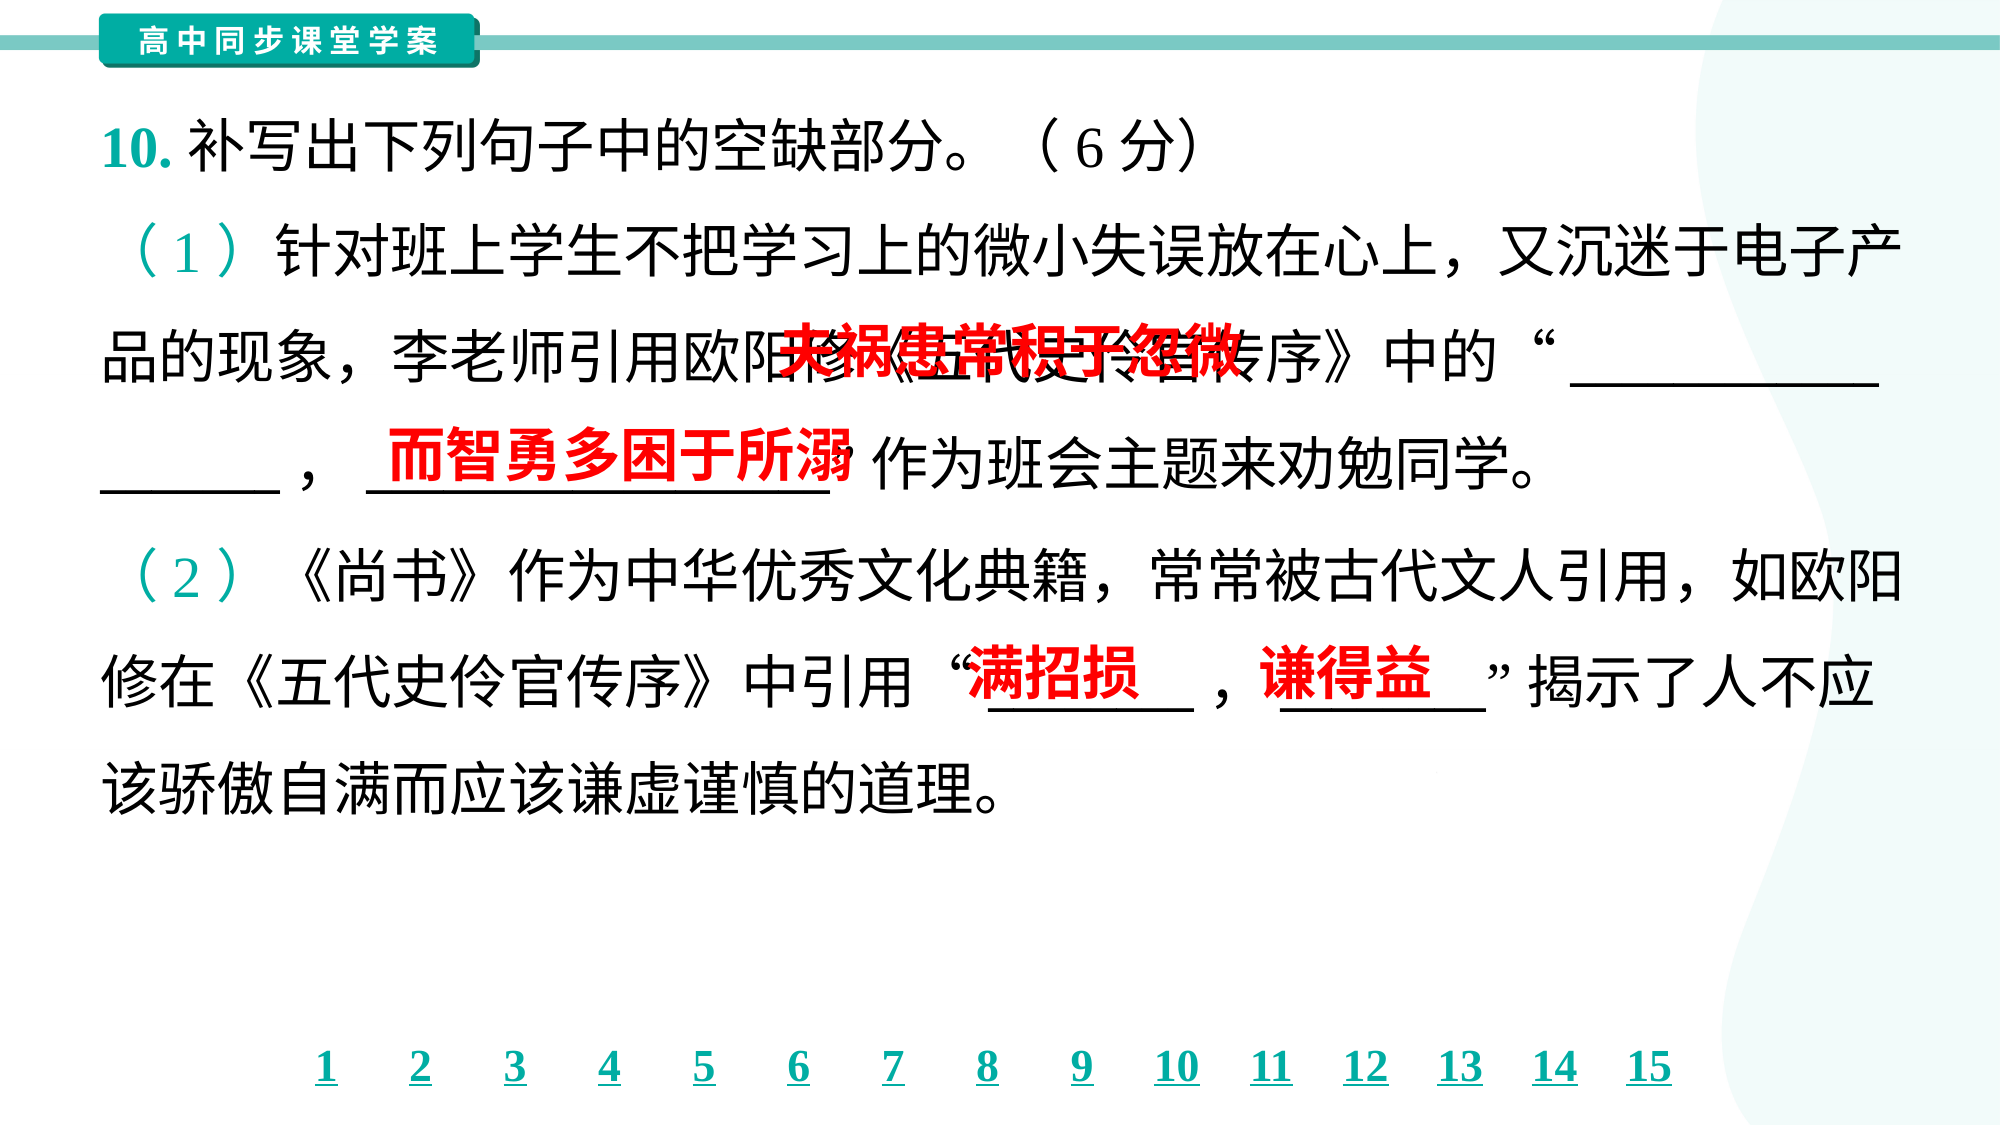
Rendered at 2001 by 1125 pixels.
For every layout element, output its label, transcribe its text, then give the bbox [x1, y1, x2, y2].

picture [0, 0, 2000, 1125]
text_box （1）针对班上学生不把学习上的微小失误放在心上，又沉迷于电子产 品的现象，李老师引用欧阳修《五代史伶官传序》中的“____________ _______，__________________”作为班会主题来劝勉同学。 [100, 177, 1899, 279]
text_box 夫祸患常积于忽微 [100, 279, 1899, 490]
text_box 10.补写出下列句子中的空缺部分。（6分） [100, 76, 1899, 177]
text_box （1）针对班上学生不把学习上的微小失误放在心上，又沉迷于电子产 品的现象，李老师引用欧阳修《五代史伶官传序》中的“____________ _______，__________________”作为班会主题来劝勉同学。 [100, 490, 1899, 497]
text_box （2）《尚书》作为中华优秀文化典籍，常常被古代文人引用，如欧阳 修在《五代史伶官传序》中引用“________，________”揭示了人不应 该骄傲自满而应该谦虚谨慎的道理。 [100, 502, 1899, 822]
text_box 谦得益 [1236, 604, 1455, 707]
text_box 满招损 [944, 604, 1163, 707]
text_box 而智勇多困于所溺 [364, 385, 876, 488]
